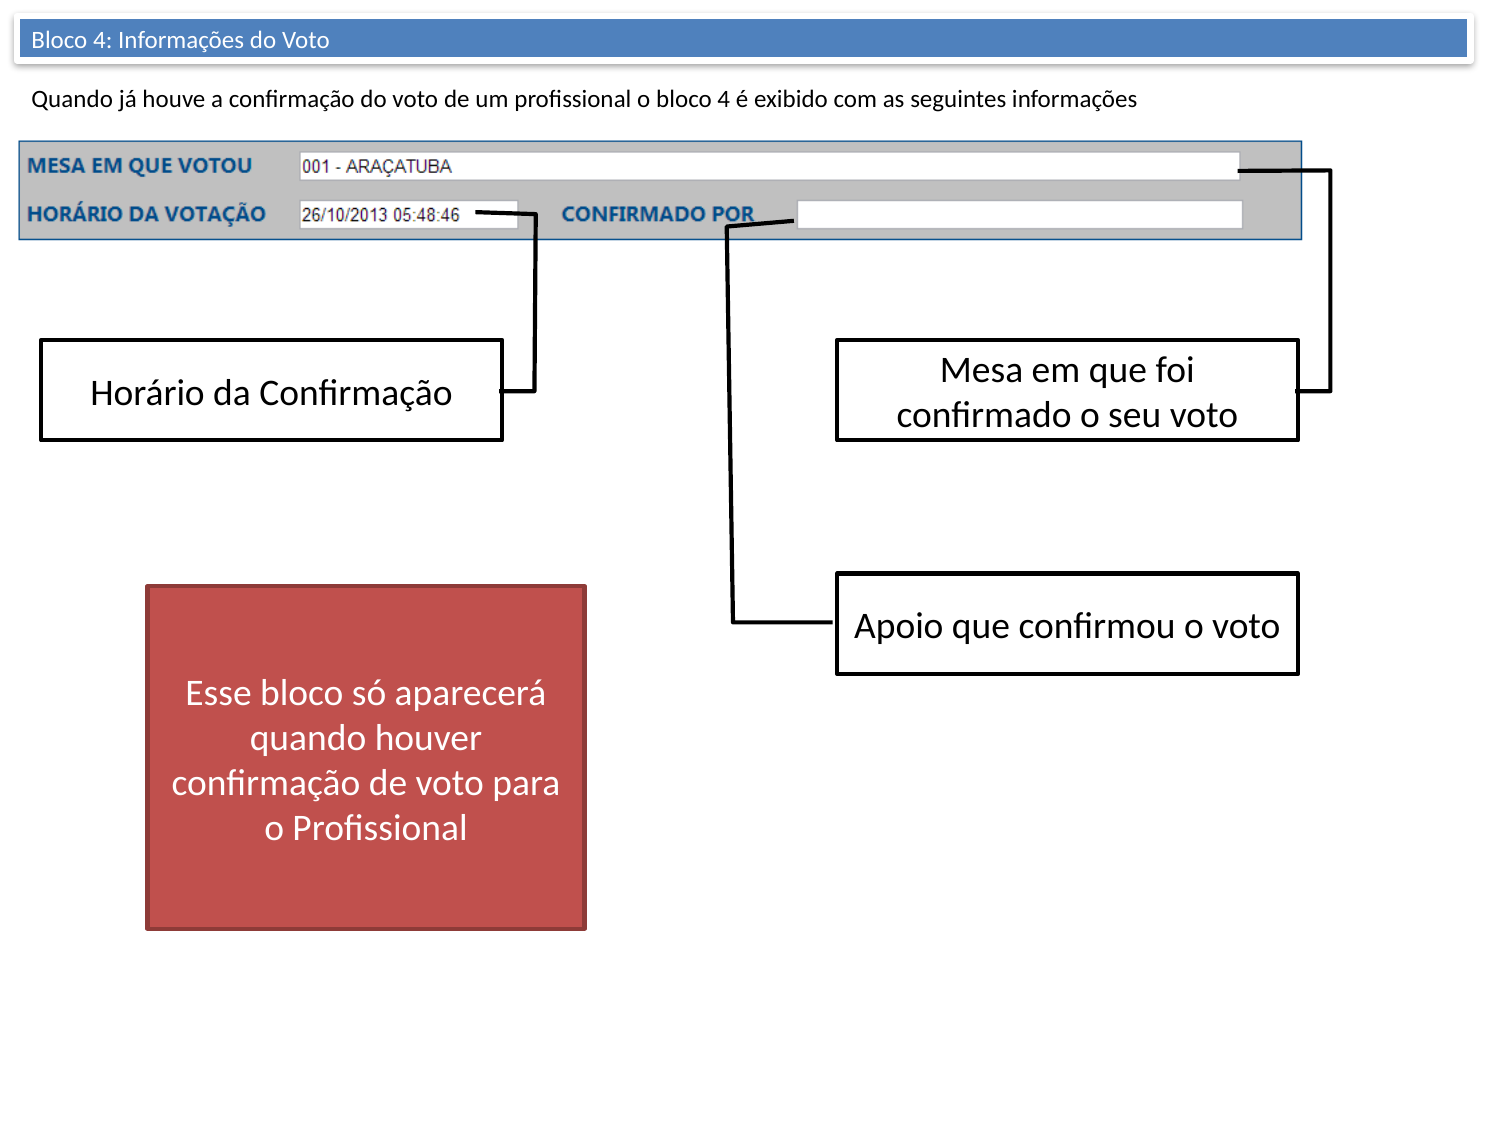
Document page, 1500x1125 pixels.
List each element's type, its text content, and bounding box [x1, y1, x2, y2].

text_box Esse bloco só aparecerá quando houver confirmação de voto para o Profissional [145, 584, 587, 931]
text_box Bloco 4: Informações do Voto [14, 13, 1474, 64]
text_box Mesa em que foi confirmado o seu voto [835, 168, 1333, 442]
text_box Horário da Confirmação [39, 251, 538, 442]
text_box Apoio que confirmou o voto [725, 251, 833, 625]
text_box Quando já houve a confirmação do voto de um profissional o bloco 4 é exibido com as seguintes informações [16, 75, 1305, 121]
picture [16, 138, 1305, 243]
text_box Apoio que confirmou o voto [835, 571, 1300, 676]
